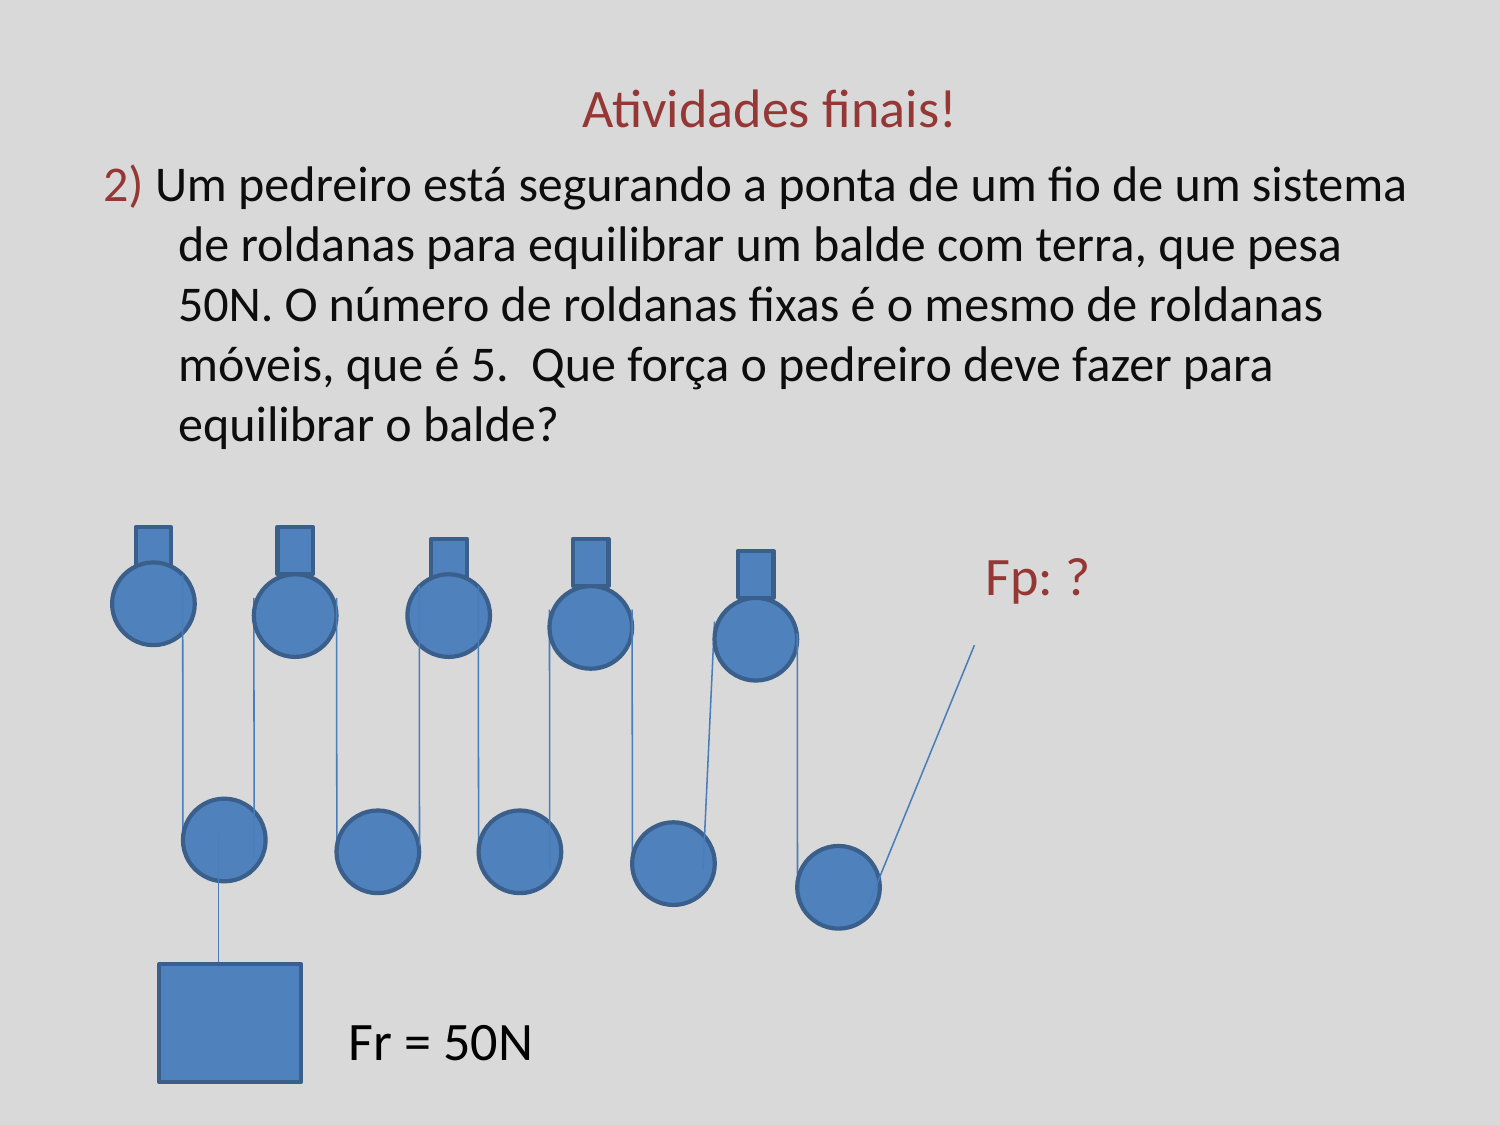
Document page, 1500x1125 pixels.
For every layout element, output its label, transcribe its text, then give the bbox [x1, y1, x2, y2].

text_box [476, 808, 564, 896]
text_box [702, 621, 715, 870]
text_box [109, 560, 197, 648]
text_box [571, 537, 611, 588]
text_box [157, 962, 303, 1084]
text_box [631, 820, 715, 908]
text_box [796, 843, 873, 931]
text_box [275, 525, 315, 576]
text_box [429, 537, 469, 576]
text_box [134, 525, 173, 564]
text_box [868, 644, 975, 905]
text_box [716, 600, 799, 683]
text_box [180, 796, 268, 884]
text_box Atividades finais! 2) Um pedreiro está segurando a ponta de um fio de um sistema de roldanas para equilibrar um balde com terra, que pesa 50N. O número de roldanas fixas é o mesmo de roldanas móveis, que é 5. Que força o pedreiro deve fazer para equilibrar o balde? Fp: ? Fr = 50N . [88, 66, 1451, 1059]
text_box [736, 549, 776, 600]
text_box [335, 808, 422, 896]
text_box [551, 588, 631, 671]
text_box [255, 576, 335, 660]
text_box [405, 572, 493, 660]
